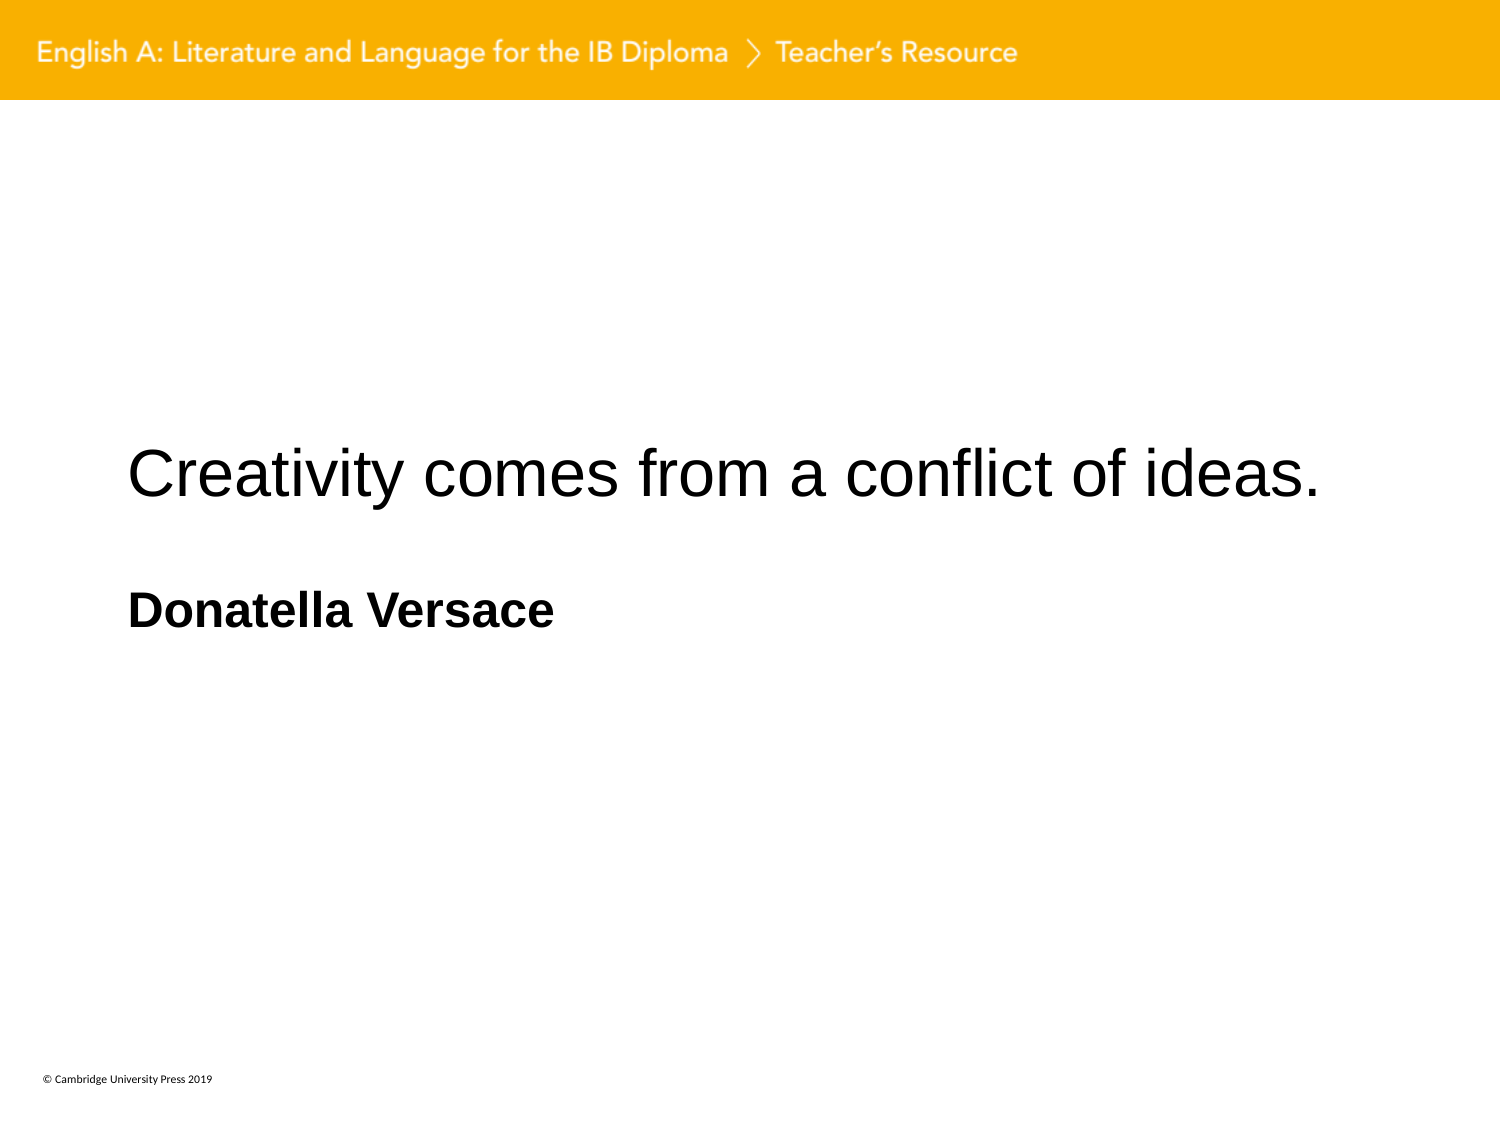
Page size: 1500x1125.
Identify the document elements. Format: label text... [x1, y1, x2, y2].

subtitle © Cambridge University Press 2019 [27, 1063, 1388, 1093]
title Creativity comes from a conflict of ideas. Donatella Versace [112, 201, 1388, 1001]
picture [0, 0, 1500, 101]
